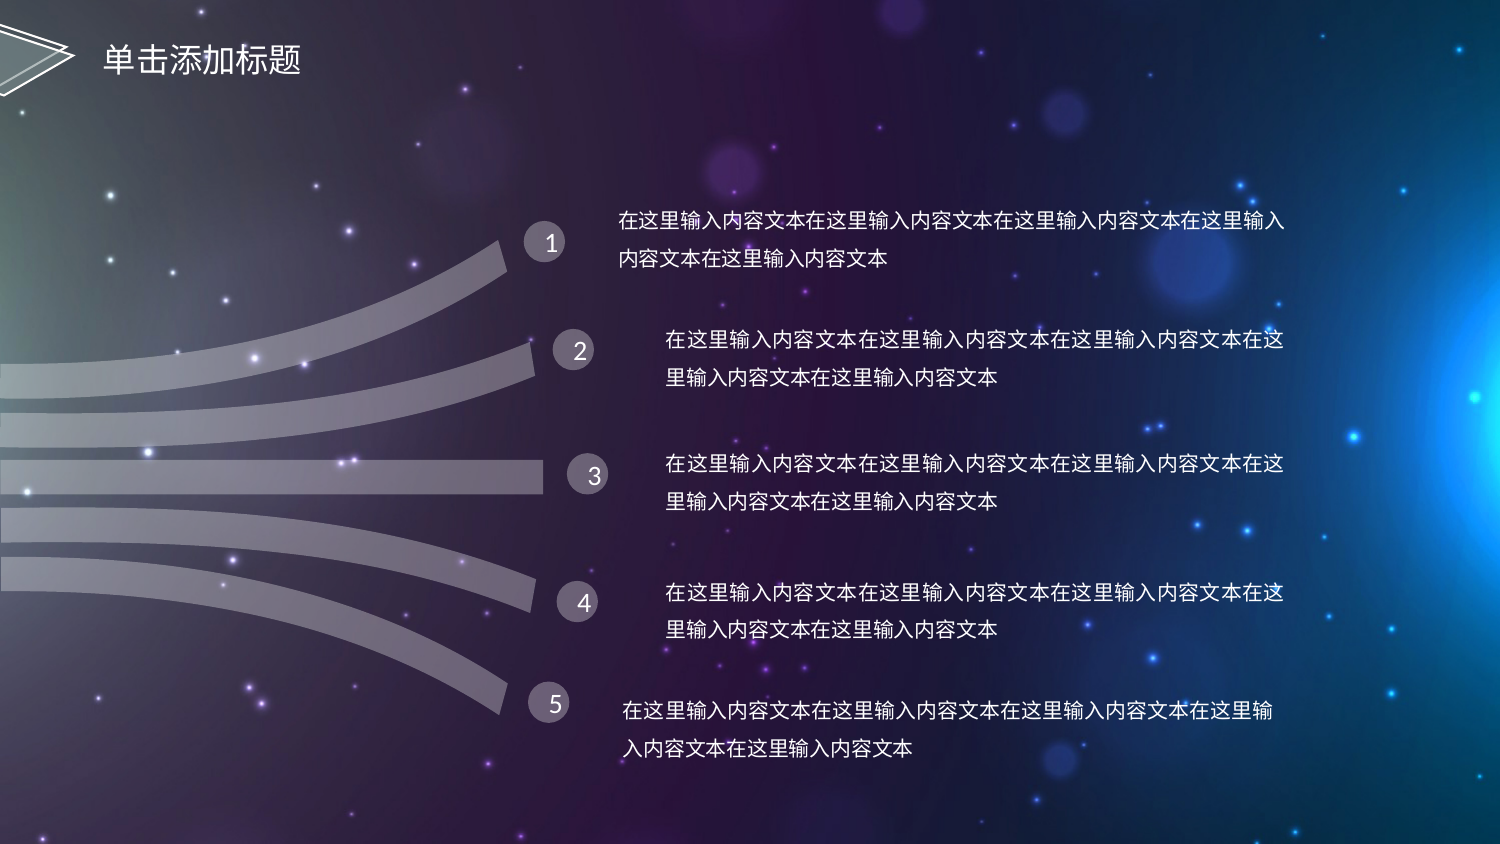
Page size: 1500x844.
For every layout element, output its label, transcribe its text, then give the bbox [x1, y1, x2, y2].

text_box 2 [551, 327, 596, 372]
text_box 在这里输入内容文本在这里输入内容文本在这里输入内容文本在这里输入内容文本在这里输入内容文本 [650, 307, 1300, 397]
text_box [0, 190, 643, 759]
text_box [0, 0, 57, 89]
text_box 在这里输入内容文本在这里输入内容文本在这里输入内容文本在这里输入内容文本在这里输入内容文本 [650, 559, 1300, 650]
text_box 在这里输入内容文本在这里输入内容文本在这里输入内容文本在这里输入内容文本在这里输入内容文本 [650, 431, 1300, 521]
picture [0, 0, 1500, 844]
text_box 5 [526, 680, 571, 724]
text_box 在这里输入内容文本在这里输入内容文本在这里输入内容文本在这里输入内容文本在这里输入内容文本 [603, 188, 1300, 278]
text_box [1, 507, 537, 614]
text_box 3 [565, 452, 610, 496]
text_box 在这里输入内容文本在这里输入内容文本在这里输入内容文本在这里输入内容文本在这里输入内容文本 [608, 677, 1289, 768]
text_box [1, 556, 508, 716]
text_box [0, 341, 536, 448]
text_box [0, 239, 508, 399]
text_box 4 [555, 579, 599, 624]
text_box 单击添加标题 [88, 31, 412, 87]
text_box 1 [522, 219, 567, 264]
